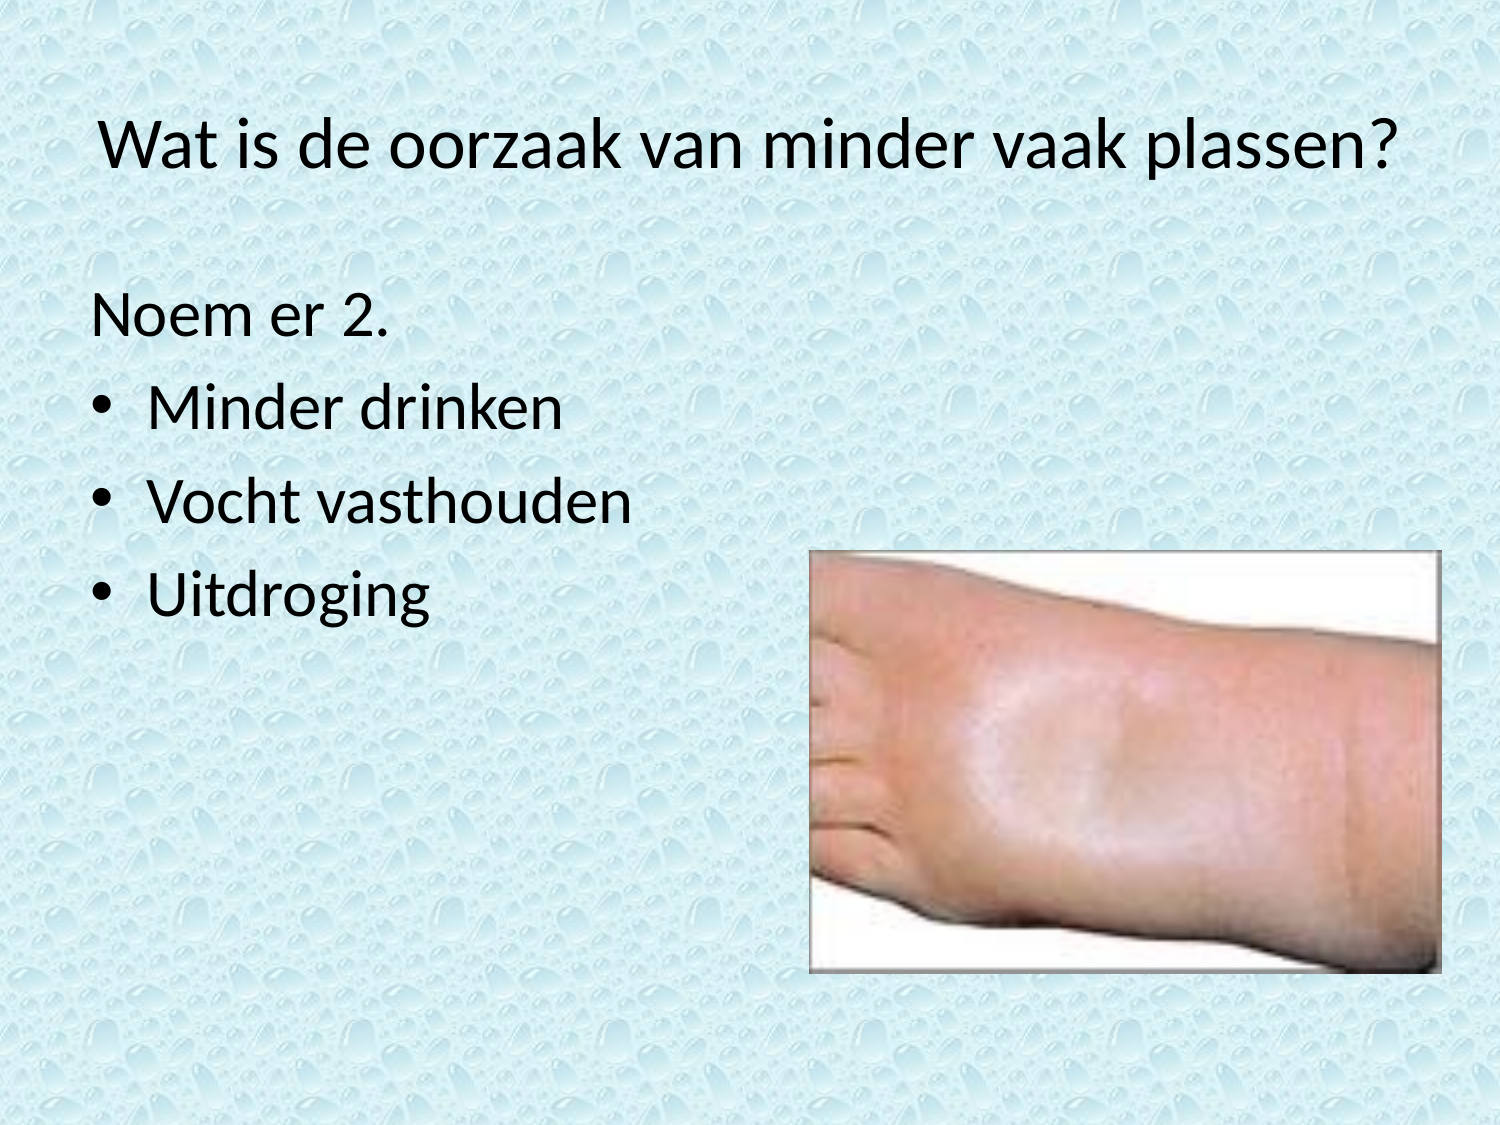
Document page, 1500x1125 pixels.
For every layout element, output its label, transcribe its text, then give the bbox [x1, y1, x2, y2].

title Wat is de oorzaak van minder vaak plassen? [75, 45, 1425, 233]
picture [808, 550, 1443, 975]
list Noem er 2. Minder drinken Vocht vasthouden Uitdroging [75, 262, 1425, 1005]
